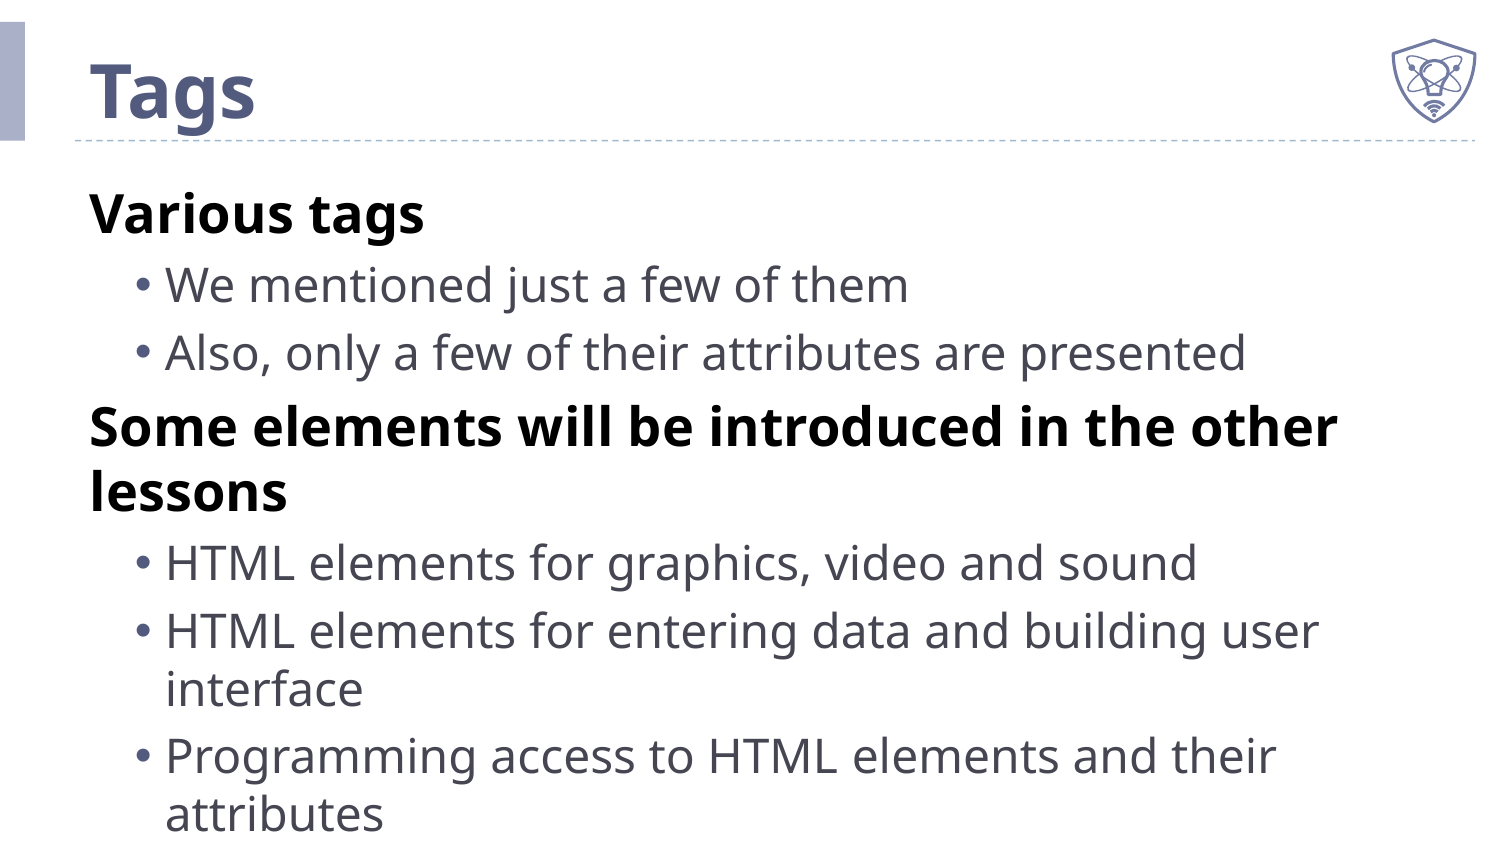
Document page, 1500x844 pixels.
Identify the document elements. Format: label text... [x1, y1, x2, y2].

title Tags [75, 18, 1475, 141]
list Various tags We mentioned just a few of them Also, only a few of their attributes are presented Some elements will be introduced in the other lessons HTML elements for graphics, video and sound HTML elements for entering data and building user interface Programming access to HTML elements and their attributes [75, 171, 1475, 835]
